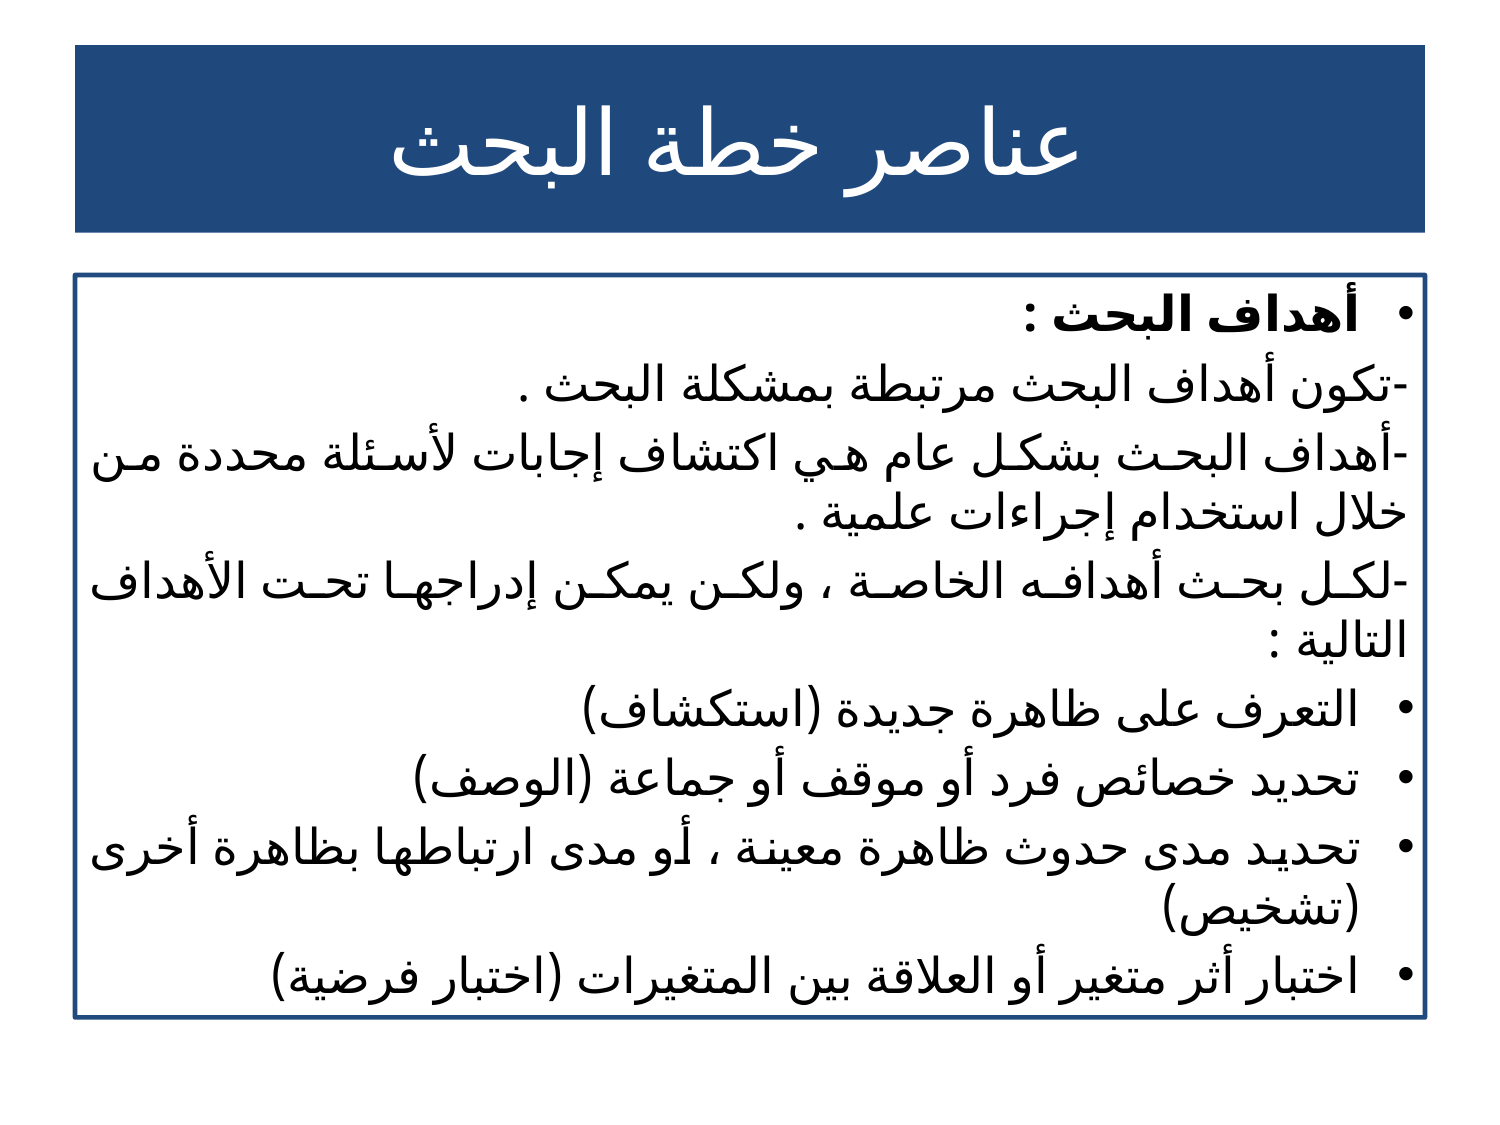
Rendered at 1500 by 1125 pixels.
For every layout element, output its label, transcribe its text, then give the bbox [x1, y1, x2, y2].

list أهداف البحث : -تكون أهداف البحث مرتبطة بمشكلة البحث . -أهداف البحث بشكل عام هي اكتشاف إجابات لأسئلة محددة من خلال استخدام إجراءات علمية . -لكل بحث أهدافه الخاصة ، ولكن يمكن إدراجها تحت الأهداف التالية : التعرف على ظاهرة جديدة (استكشاف) تحديد خصائص فرد أو موقف أو جماعة (الوصف) تحديد مدى حدوث ظاهرة معينة ، أو مدى ارتباطها بظاهرة أخرى (تشخيص) اختبار أثر متغير أو العلاقة بين المتغيرات (اختبار فرضية) [75, 275, 1425, 1018]
title عناصر خطة البحث [75, 45, 1425, 233]
